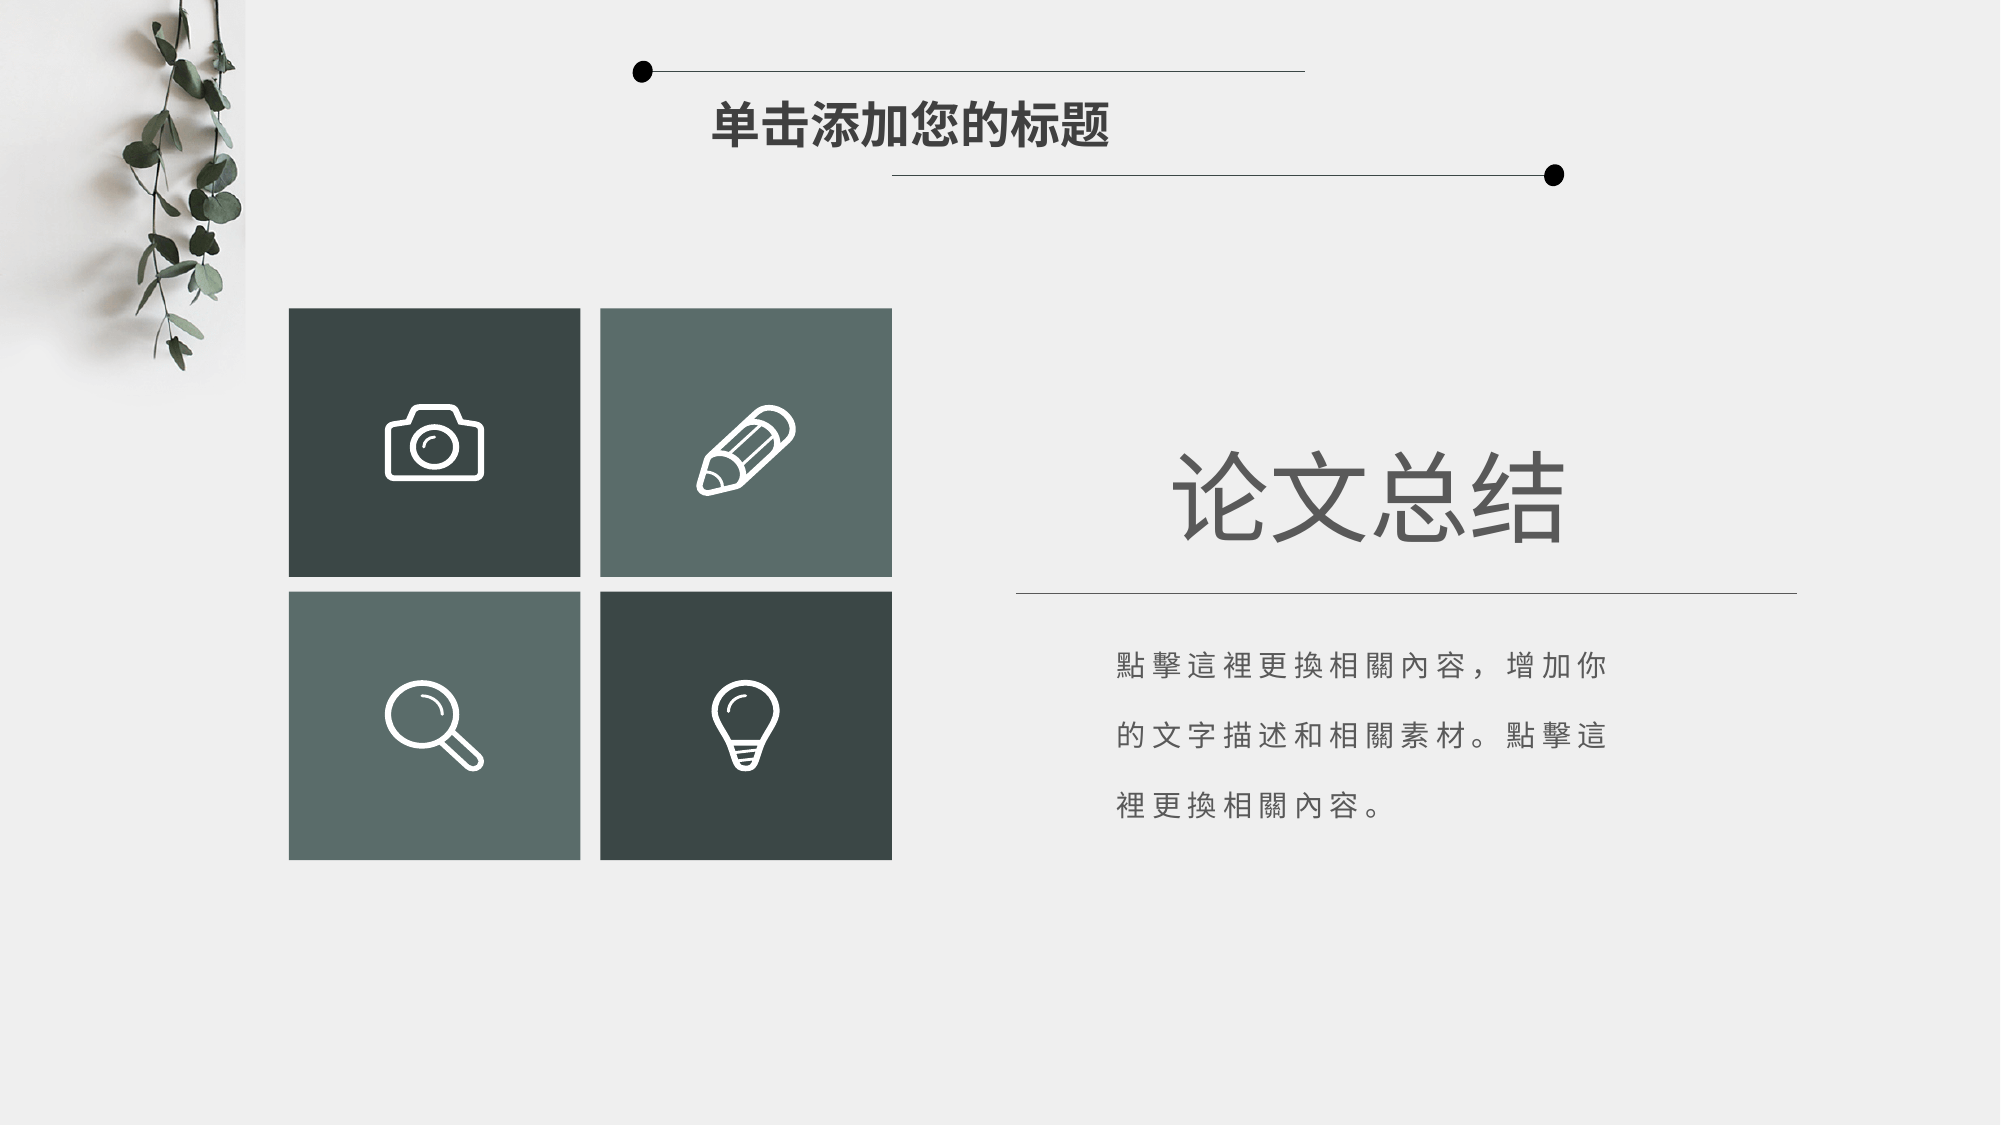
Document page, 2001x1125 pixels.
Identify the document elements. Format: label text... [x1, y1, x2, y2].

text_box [891, 164, 1564, 187]
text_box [288, 308, 892, 861]
picture [0, 0, 246, 422]
text_box 论文总结 [1154, 428, 1585, 563]
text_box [632, 60, 1305, 83]
text_box 单击添加您的标题 [695, 85, 1348, 161]
text_box 點擊這裡更換相關內容，增加你的文字描述和相關素材。點擊這裡更換相關內容。 [1102, 604, 1638, 830]
